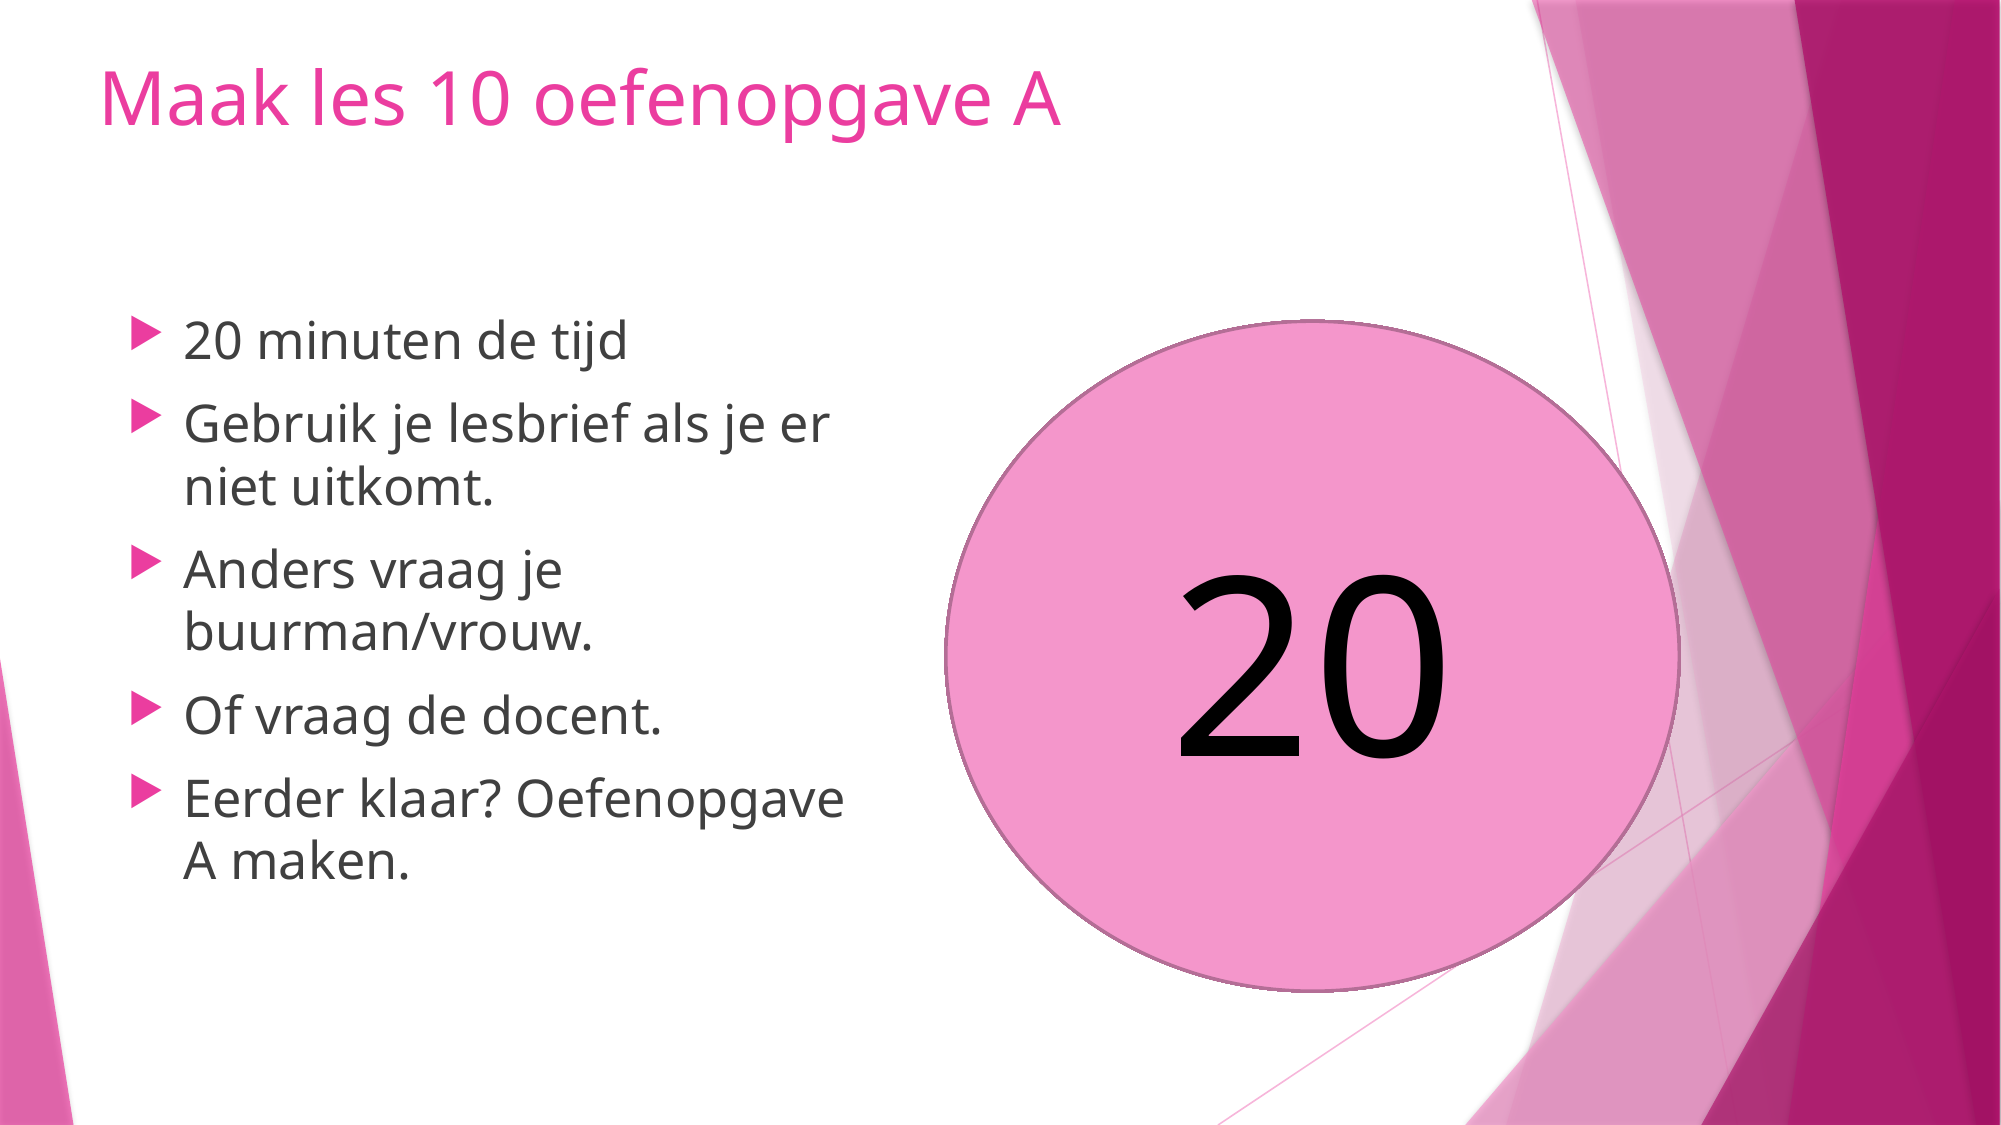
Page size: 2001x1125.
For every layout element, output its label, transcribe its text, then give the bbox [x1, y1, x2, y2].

title Maak les 10 oefenopgave A [83, 42, 1494, 260]
text_box 20 [944, 319, 1681, 993]
list 20 minuten de tijd Gebruik je lesbrief als je er niet uitkomt. Anders vraag je buurman/vrouw. Of vraag de docent. Eerder klaar? Oefenopgave A maken. [112, 299, 896, 992]
